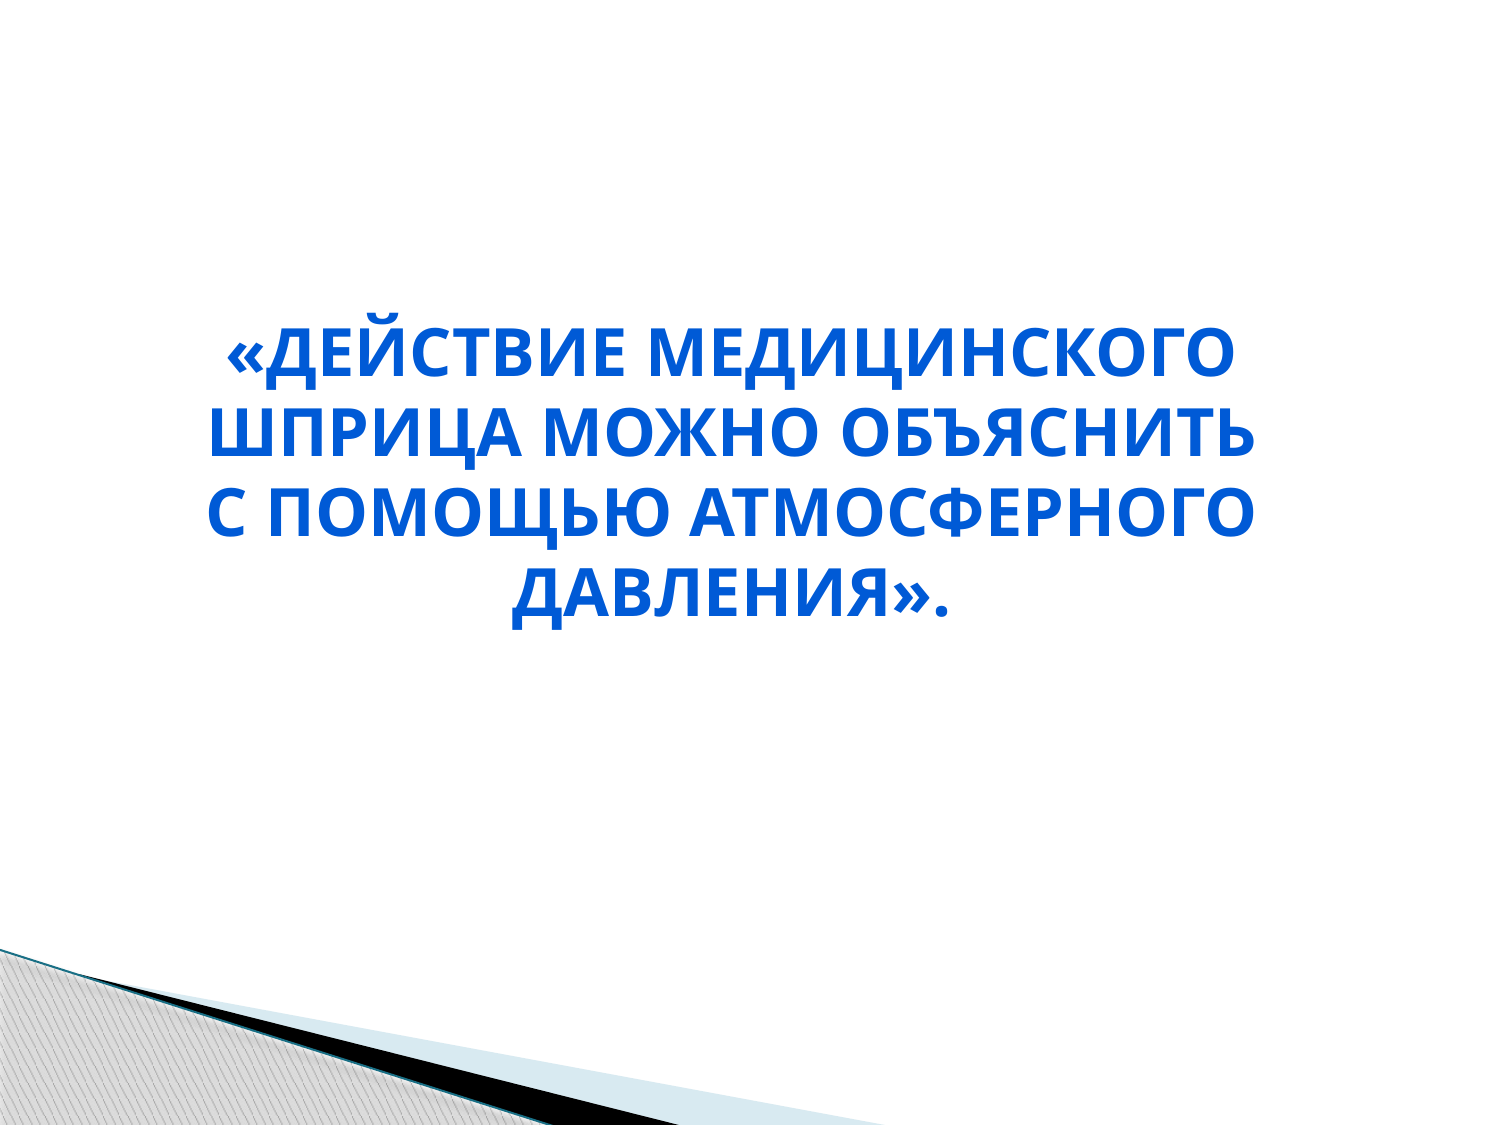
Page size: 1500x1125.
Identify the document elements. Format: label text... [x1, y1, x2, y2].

text_box «Действие медицинского шприца можно объяснить с помощью атмосферного давления». [76, 302, 1388, 638]
